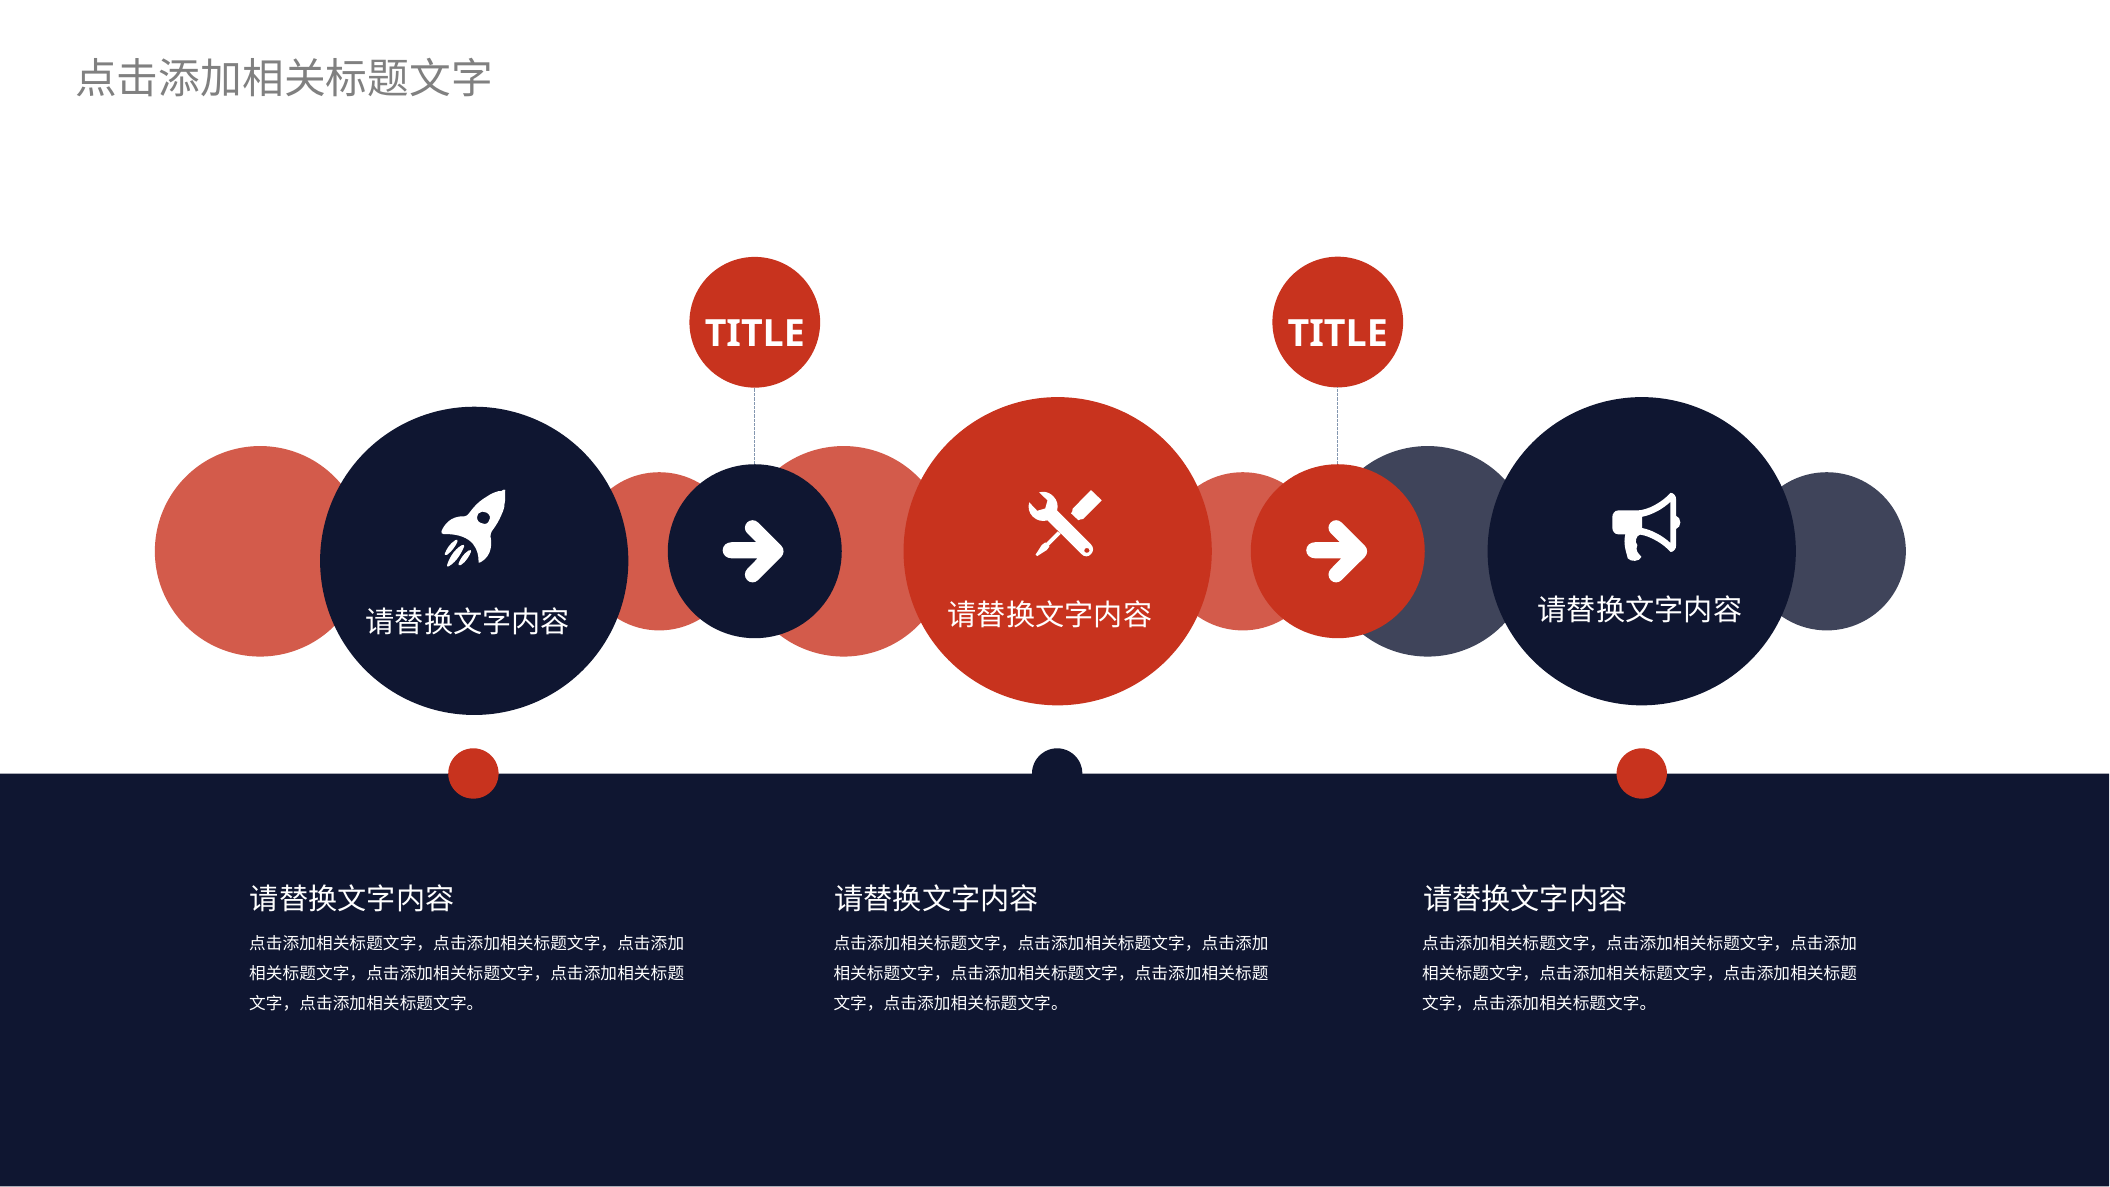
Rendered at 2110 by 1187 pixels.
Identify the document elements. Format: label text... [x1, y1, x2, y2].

text_box 点击添加相关标题文字，点击添加相关标题文字，点击添加相关标题文字，点击添加相关标题文字，点击添加相关标题文字，点击添加相关标题文字。 [1407, 915, 1886, 1020]
text_box [1615, 747, 1668, 800]
text_box 请替换文字内容 [1408, 865, 1643, 923]
text_box [1030, 747, 1084, 800]
text_box 点击添加相关标题文字，点击添加相关标题文字，点击添加相关标题文字，点击添加相关标题文字，点击添加相关标题文字，点击添加相关标题文字。 [234, 915, 713, 1020]
text_box [447, 747, 500, 800]
text_box [0, 773, 2110, 1187]
text_box 请替换文字内容 [819, 865, 1055, 923]
text_box 点击添加相关标题文字 [59, 44, 563, 107]
text_box 点击添加相关标题文字，点击添加相关标题文字，点击添加相关标题文字，点击添加相关标题文字，点击添加相关标题文字，点击添加相关标题文字。 [818, 915, 1297, 1020]
text_box 请替换文字内容 [235, 865, 470, 923]
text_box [154, 256, 1906, 716]
